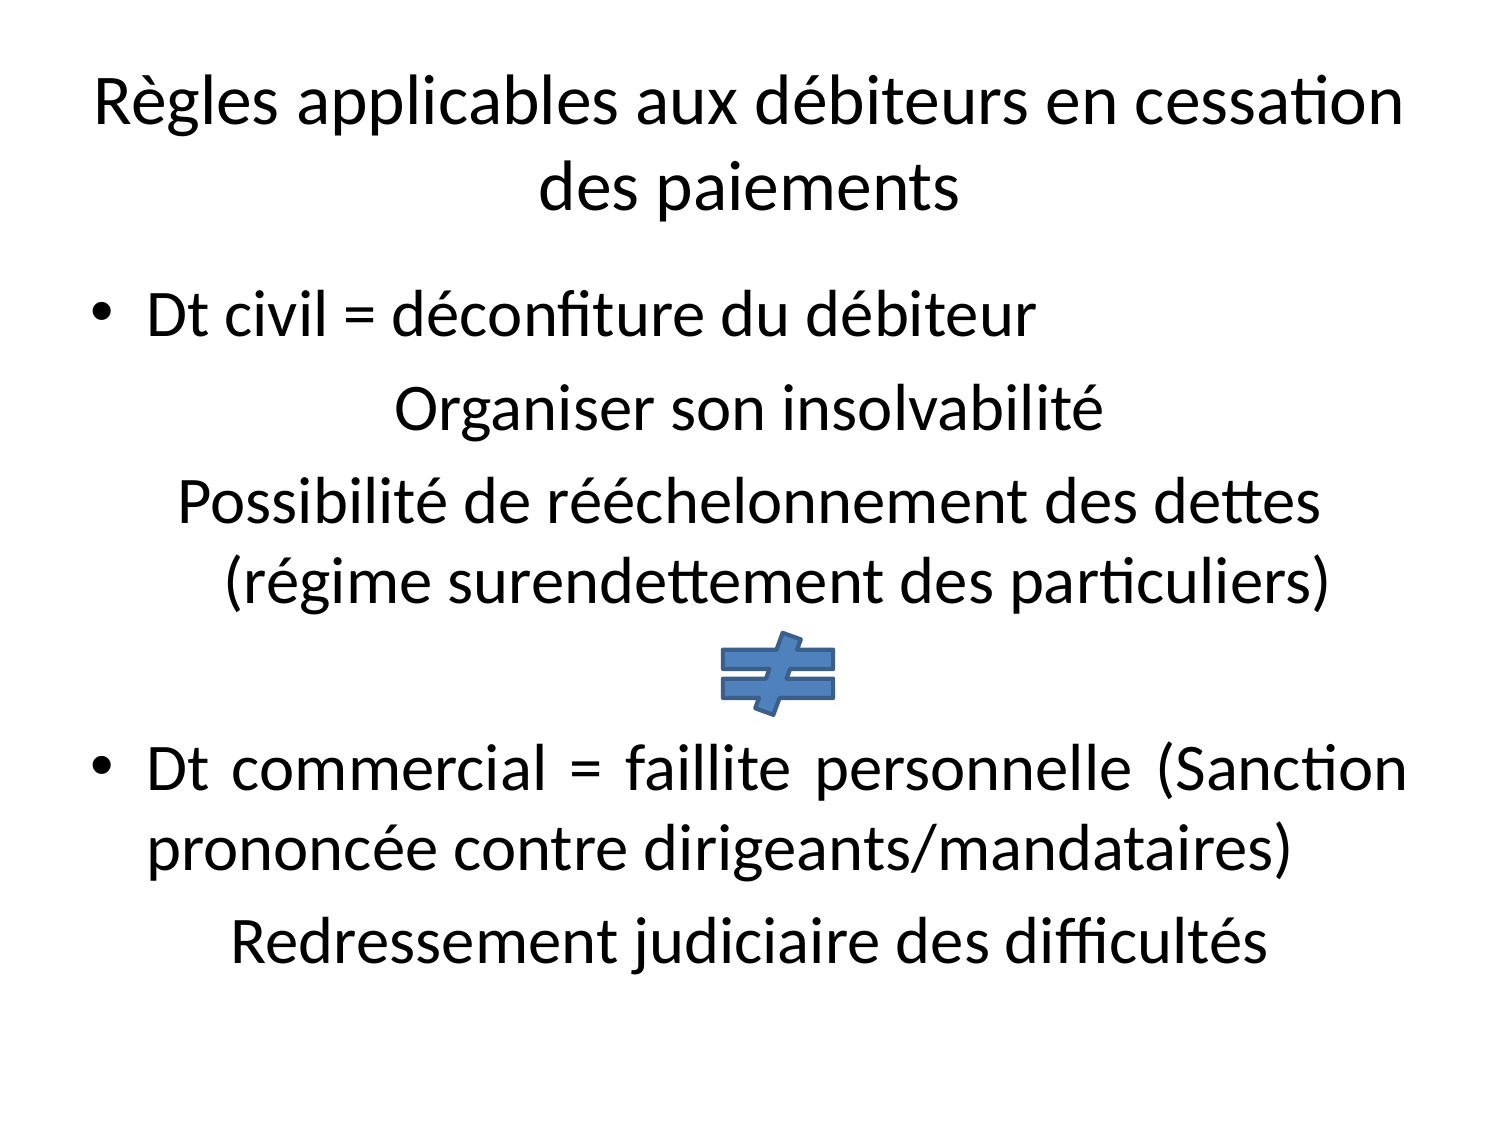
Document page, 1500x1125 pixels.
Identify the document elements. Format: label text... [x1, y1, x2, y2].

text_box [720, 630, 836, 717]
list Dt civil = déconfiture du débiteur Organiser son insolvabilité Possibilité de rééchelonnement des dettes (régime surendettement des particuliers) Dt commercial = faillite personnelle (Sanction prononcée contre dirigeants/mandataires) Redressement judiciaire des difficultés [75, 262, 1425, 1005]
title Règles applicables aux débiteurs en cessation des paiements [75, 45, 1425, 233]
